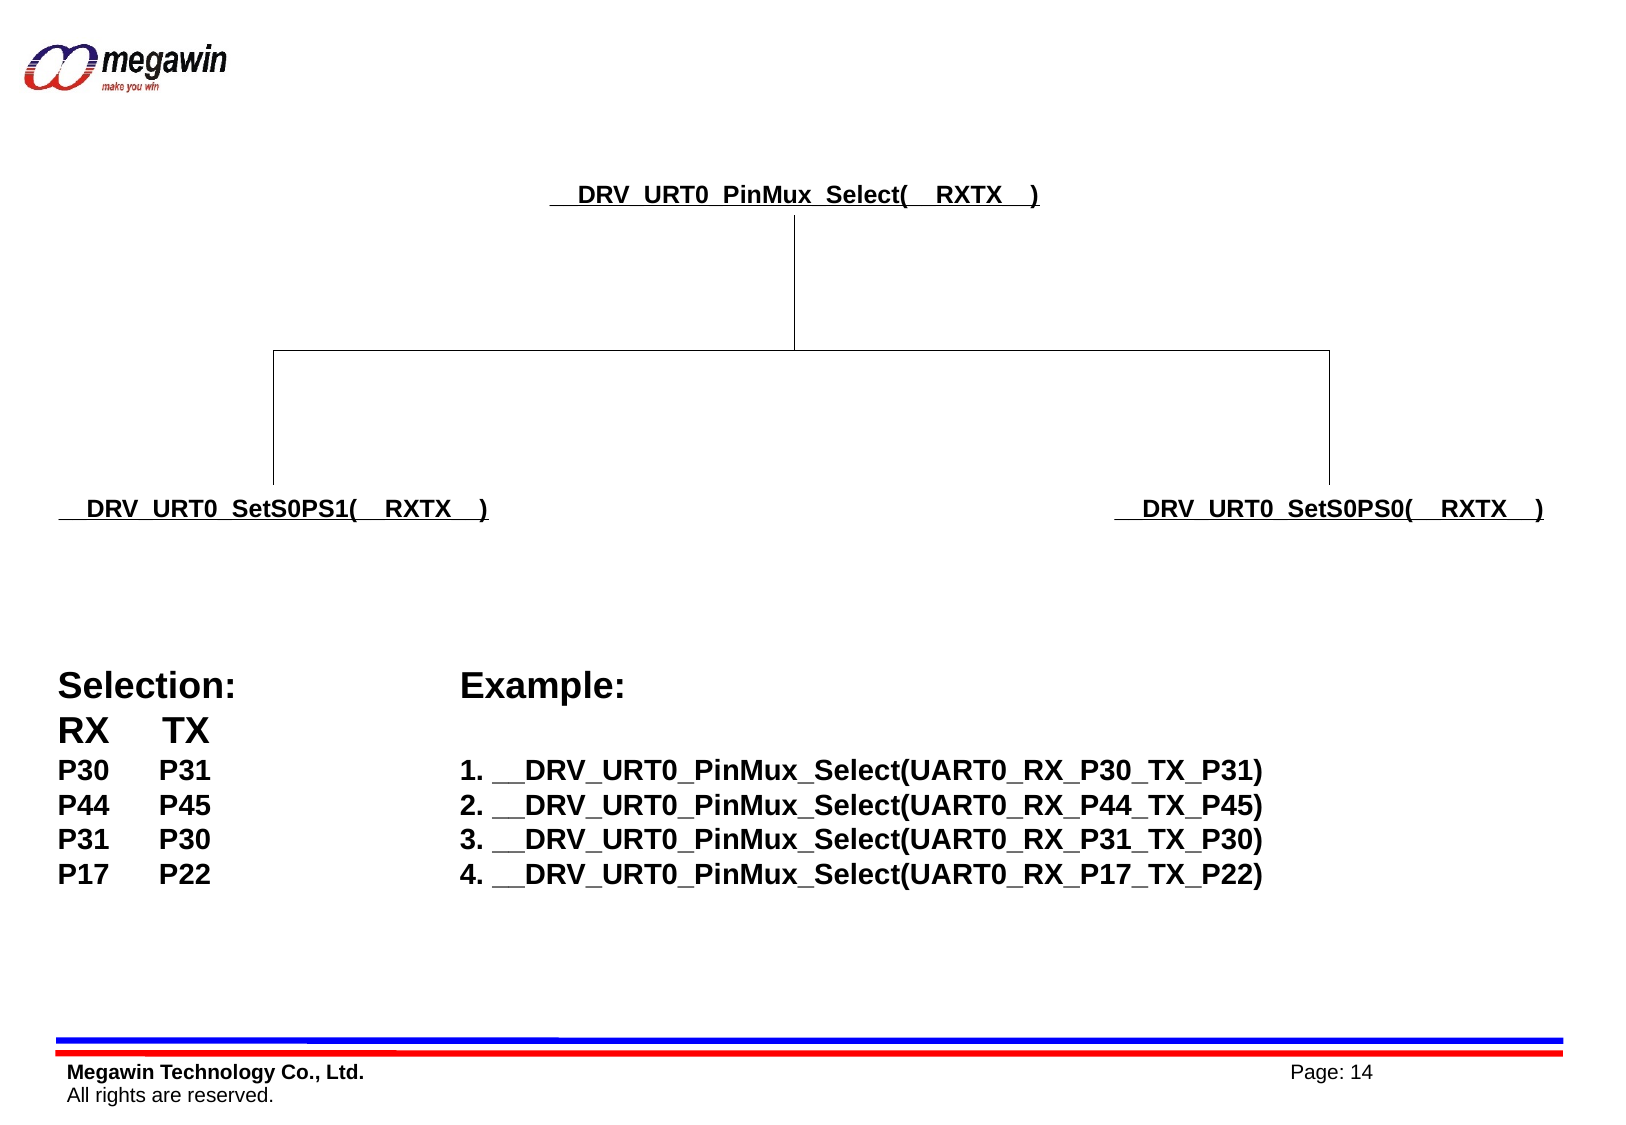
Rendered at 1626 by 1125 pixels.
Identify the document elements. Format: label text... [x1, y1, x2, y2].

text_box Selection: RX TX P30 P31 P44 P45 P31 P30 P17 P22 [42, 653, 351, 943]
text_box Example: 1. __DRV_URT0_PinMux_Select(UART0_RX_P30_TX_P31) 2. __DRV_URT0_PinMux_Select(UART0_RX_P44_TX_P45) 3. __DRV_URT0_PinMux_Select(UART0_RX_P31_TX_P30) 4. __DRV_URT0_PinMux_Select(UART0_RX_P17_TX_P22) [444, 653, 1563, 943]
text_box __DRV_URT0_PinMux_Select(__RXTX__) [669, 170, 927, 216]
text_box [927, 83, 1197, 618]
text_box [399, 89, 669, 612]
picture [19, 37, 231, 97]
text_box __DRV_URT0_SetS0PS1(__RXTX__) [43, 485, 399, 530]
text_box __DRV_URT0_SetS0PS0(__RXTX__) [1197, 485, 1560, 530]
